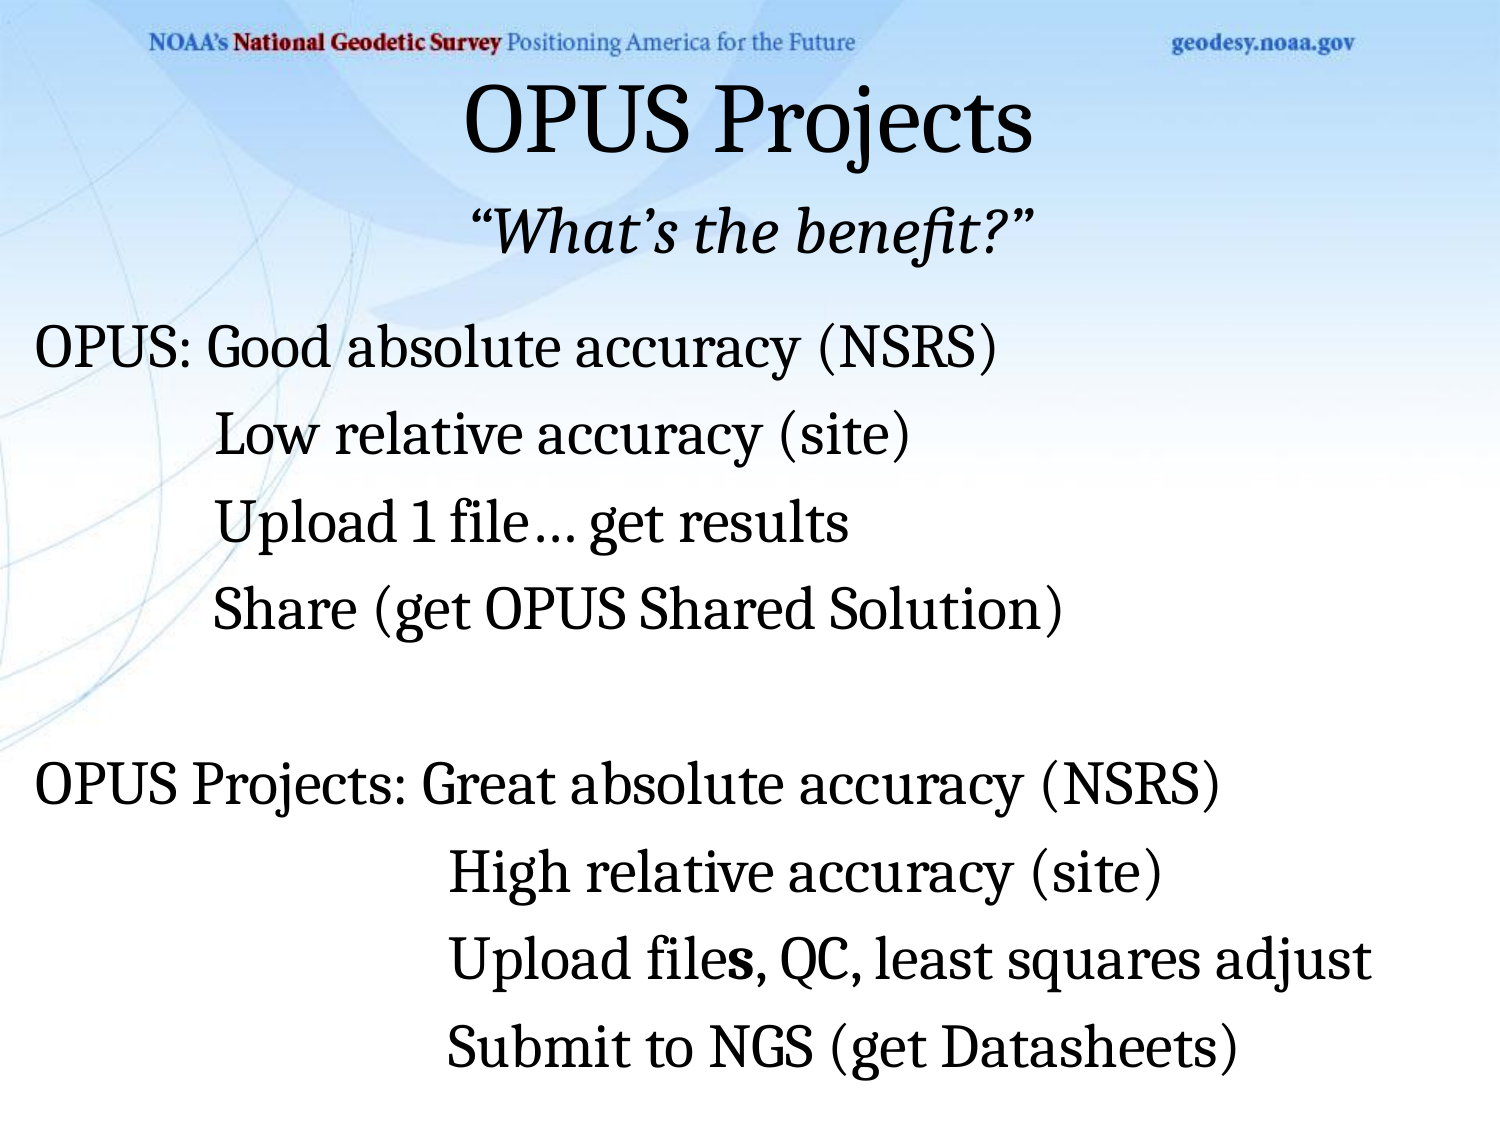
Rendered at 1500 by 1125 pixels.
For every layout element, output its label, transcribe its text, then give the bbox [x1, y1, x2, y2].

text_box OPUS Projects [0, 56, 1500, 169]
picture [0, 284, 1500, 1125]
title “What’s the benefit?” [0, 171, 1500, 284]
list OPUS: Good absolute accuracy (NSRS) Low relative accuracy (site) Upload 1 file… get results Share (get OPUS Shared Solution) OPUS Projects: Great absolute accuracy (NSRS) High relative accuracy (site) Upload files, QC, least squares adjust Submit to NGS (get Datasheets) [20, 297, 1500, 1103]
picture [0, 0, 1500, 56]
